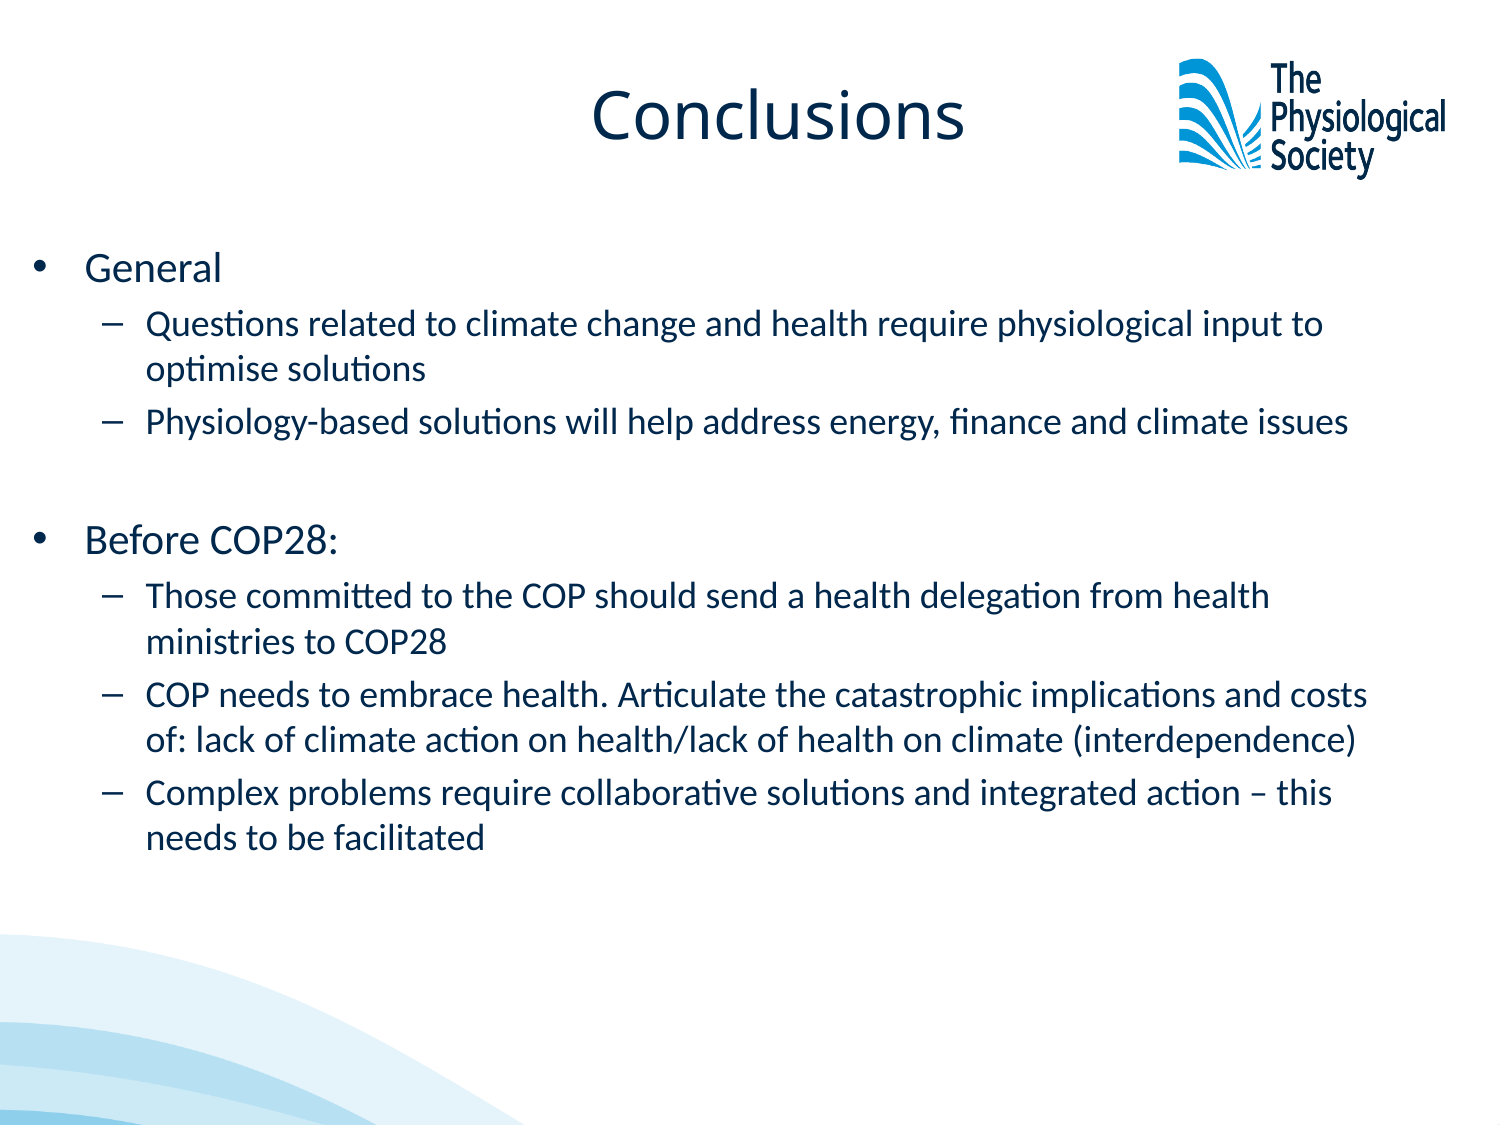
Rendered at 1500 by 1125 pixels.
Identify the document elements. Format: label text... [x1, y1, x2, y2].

picture [0, 0, 1500, 1125]
list General Questions related to climate change and health require physiological input to optimise solutions Physiology-based solutions will help address energy, finance and climate issues Before COP28: Those committed to the COP should send a health delegation from health ministries to COP28 COP needs to embrace health. Articulate the catastrophic implications and costs of: lack of climate action on health/lack of health on climate (interdependence) Complex problems require collaborative solutions and integrated action – this needs to be facilitated [17, 231, 1425, 934]
text_box Conclusions [75, 19, 1483, 207]
